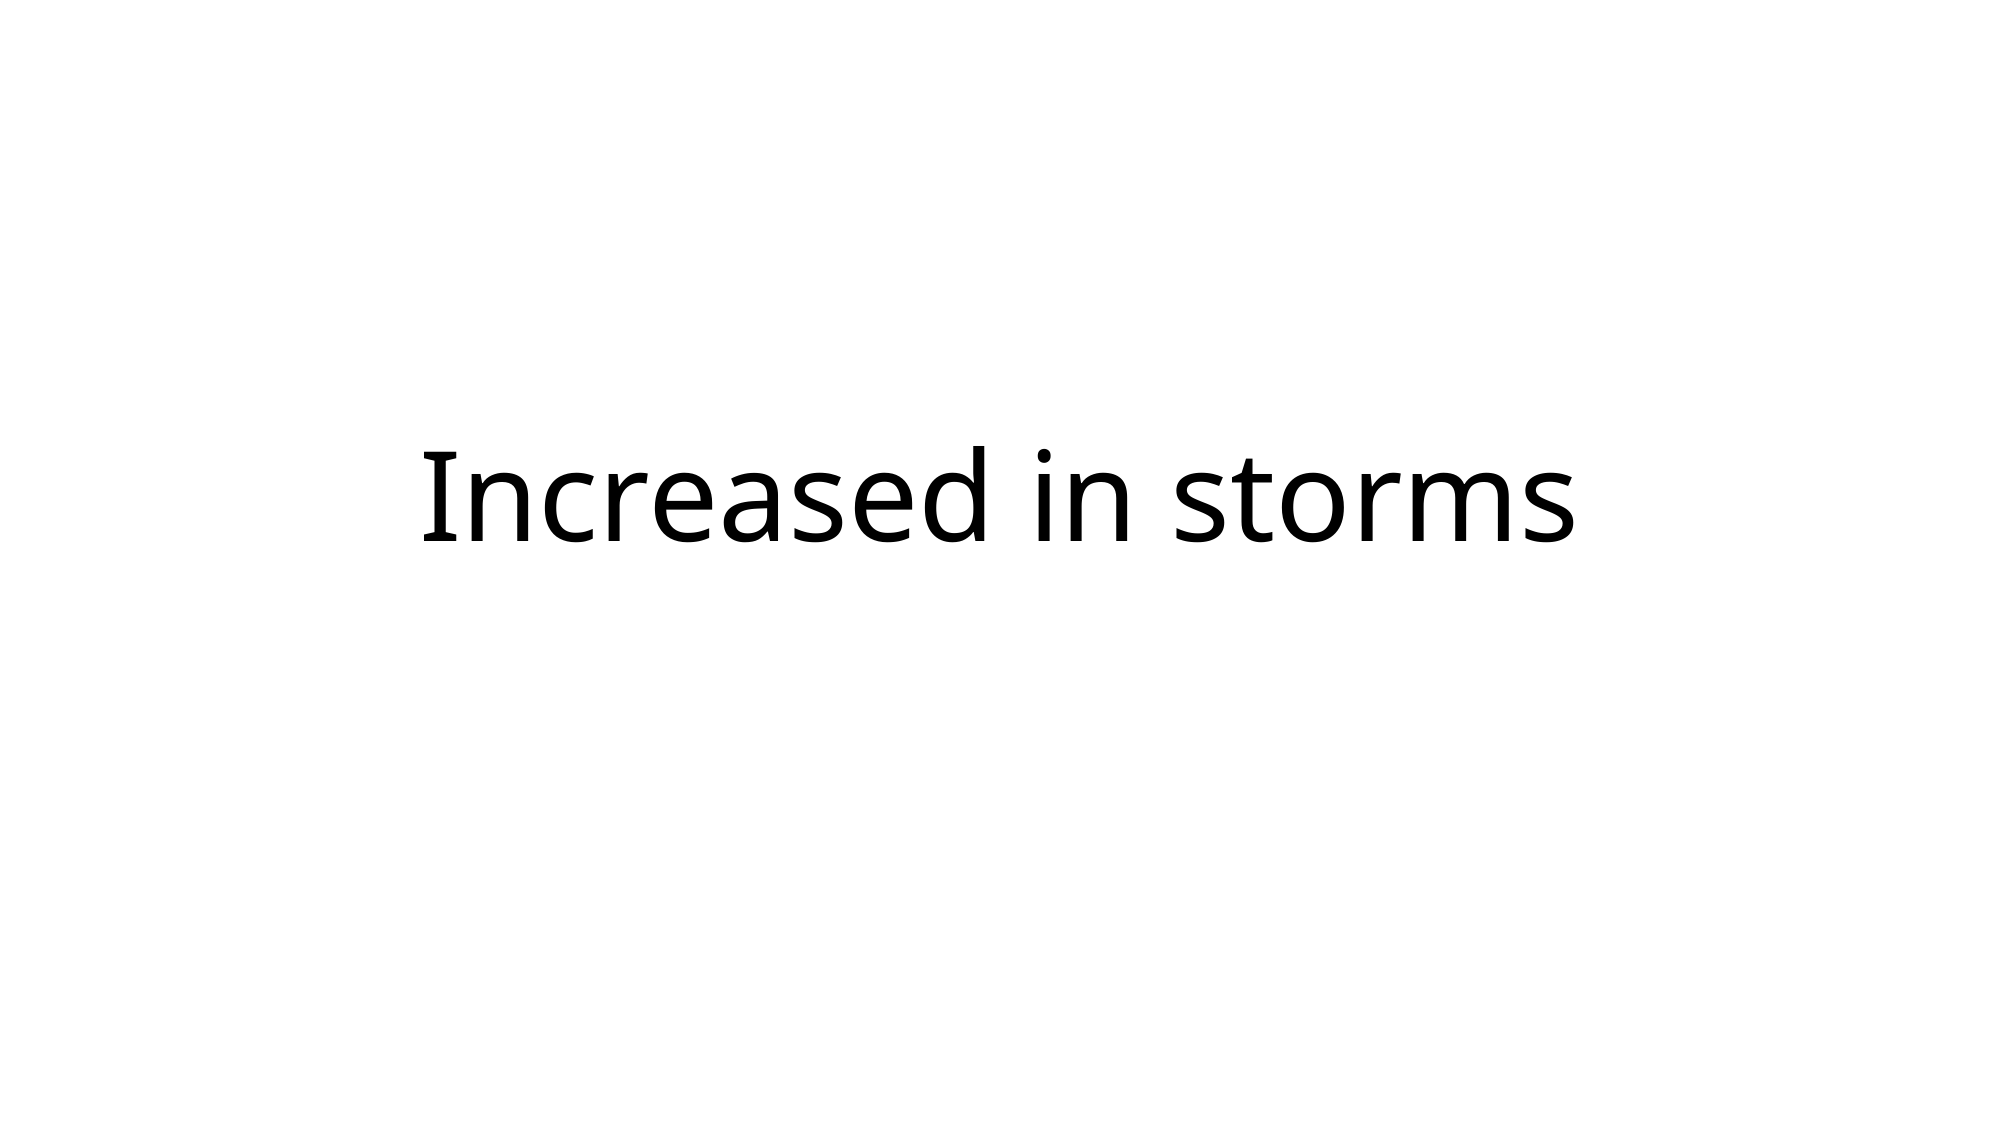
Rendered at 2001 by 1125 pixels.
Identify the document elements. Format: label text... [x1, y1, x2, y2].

title Increased in storms [249, 184, 1750, 576]
